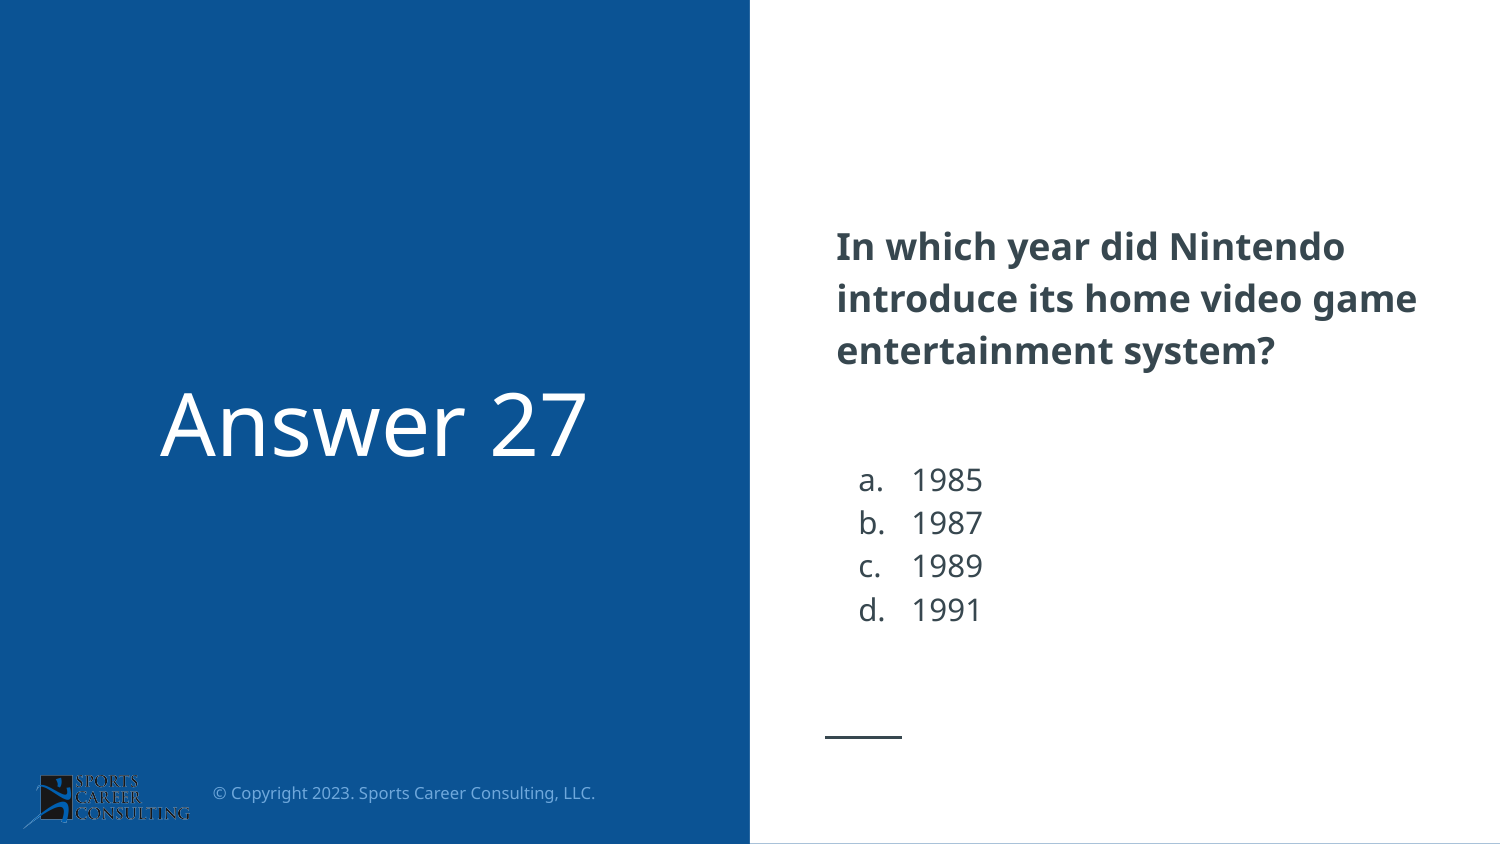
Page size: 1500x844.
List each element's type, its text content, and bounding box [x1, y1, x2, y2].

list In which year did Nintendo introduce its home video game entertainment system? 1985 1987 1989 1991 [821, 118, 1486, 725]
picture [22, 774, 190, 829]
text_box © Copyright 2023. Sports Career Consulting, LLC. [197, 767, 750, 838]
title Answer 27 [43, 298, 708, 546]
